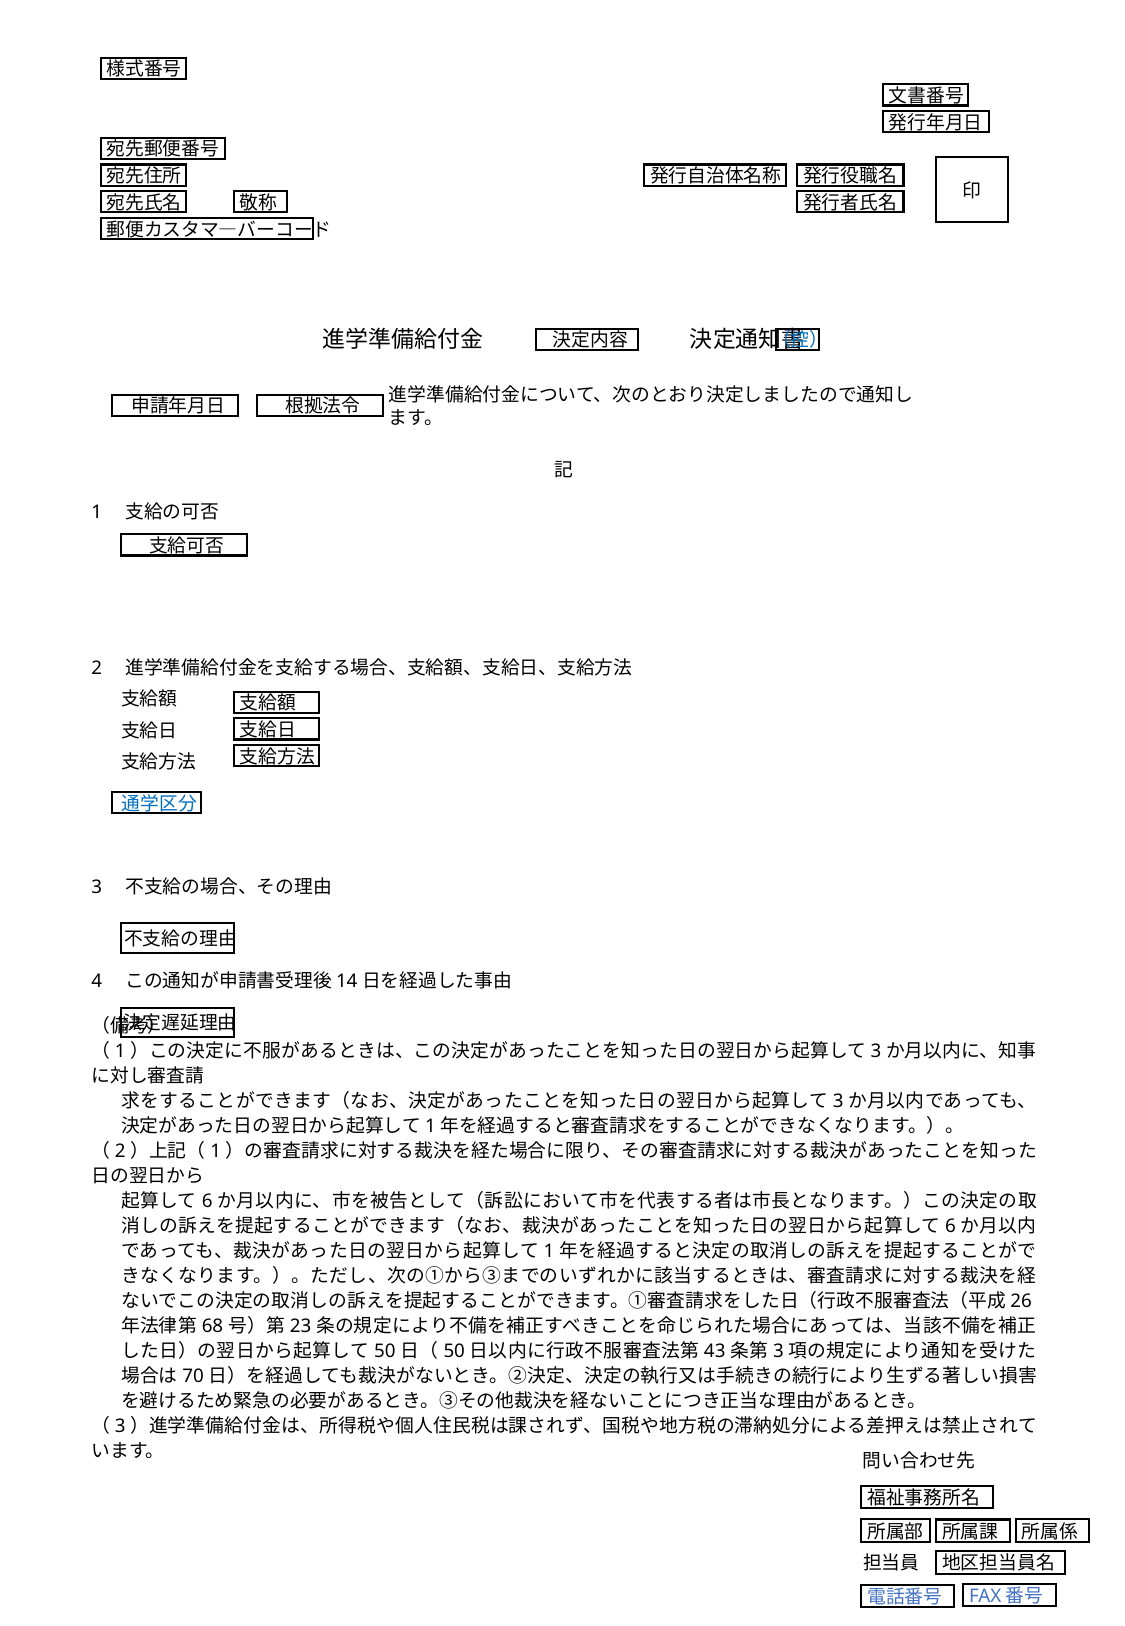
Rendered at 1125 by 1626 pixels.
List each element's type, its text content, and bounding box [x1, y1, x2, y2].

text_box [112, 386, 945, 425]
text_box 宛先住所 [100, 163, 187, 187]
text_box 発行自治体名称 [643, 163, 787, 187]
text_box 宛先氏名 [100, 190, 187, 213]
text_box 支給可否 [120, 533, 248, 557]
text_box 決定遅延理由 [120, 1007, 235, 1038]
text_box 決定内容 [535, 328, 639, 351]
text_box 不支給の理由 [120, 922, 235, 954]
text_box 発行役職名 [796, 163, 905, 187]
text_box 文書番号 [882, 83, 969, 107]
text_box 記 [91, 455, 1037, 481]
text_box 様式番号 [100, 57, 187, 80]
text_box 通学区分 [111, 791, 202, 814]
text_box 宛先郵便番号 [100, 137, 226, 160]
text_box 敬称 [233, 190, 288, 213]
text_box 発行者氏名 [796, 190, 905, 213]
text_box 印 [935, 156, 1009, 223]
text_box 支給額 [233, 691, 320, 714]
text_box （控） [775, 328, 820, 351]
text_box 支給日 [233, 717, 320, 741]
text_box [847, 1440, 1089, 1608]
text_box 発行年月日 [882, 110, 990, 133]
text_box 郵便カスタマ―バーコード [100, 217, 314, 240]
text_box （備考） （1）この決定に不服があるときは、この決定があったことを知った日の翌日から起算して3か月以内に、知事に対し審査請 求をすることができます（なお、決定があったことを知った日の翌日から起算して3か月以内であっても、決定があった日の翌日から起算して1年を経過すると審査請求をすることができなくなります。）。 （2）上記（1）の審査請求に対する裁決を経た場合に限り、その審査請求に対する裁決があったことを知った日の翌日から 起算して6か月以内に、市を被告として（訴訟において市を代表する者は市長となります。）この決定の取消しの訴えを提起することができます（なお、裁決があったことを知った日の翌日から起算して6か月以内であっても、裁決があった日の翌日から起算して1年を経過すると決定の取消しの訴えを提起することができなくなります。）。ただし、次の①から③までのいずれかに該当するときは、審査請求に対する裁決を経ないでこの決定の取消しの訴えを提起することができます。①審査請求をした日（行政不服審査法（平成26年法律第68号）第23条の規定により不備を補正すべきことを命じられた場合にあっては、当該不備を補正した日）の翌日から起算して50日（50日以内に行政不服審査法第43条第3項の規定により通知を受けた場合は70日）を経過しても裁決がないとき。②決定、決定の執行又は手続きの続行により生ずる著しい損害を避けるため緊急の必要があるとき。③その他裁決を経ないことにつき正当な理由があるとき。 （3）進学準備給付金は、所得税や個人住民税は課されず、国税や地方税の滞納処分による差押えは禁止されています。 [91, 1054, 1037, 1461]
text_box 1 支給の可否 2 進学準備給付金を支給する場合、支給額、支給日、支給方法 支給額 支給日 支給方法 3 不支給の場合、その理由 4 この通知が申請書受理後14日を経過した事由 [91, 497, 1037, 1054]
text_box 進学準備給付金 決定通知書 [91, 317, 1037, 360]
text_box 支給方法 [233, 744, 320, 767]
